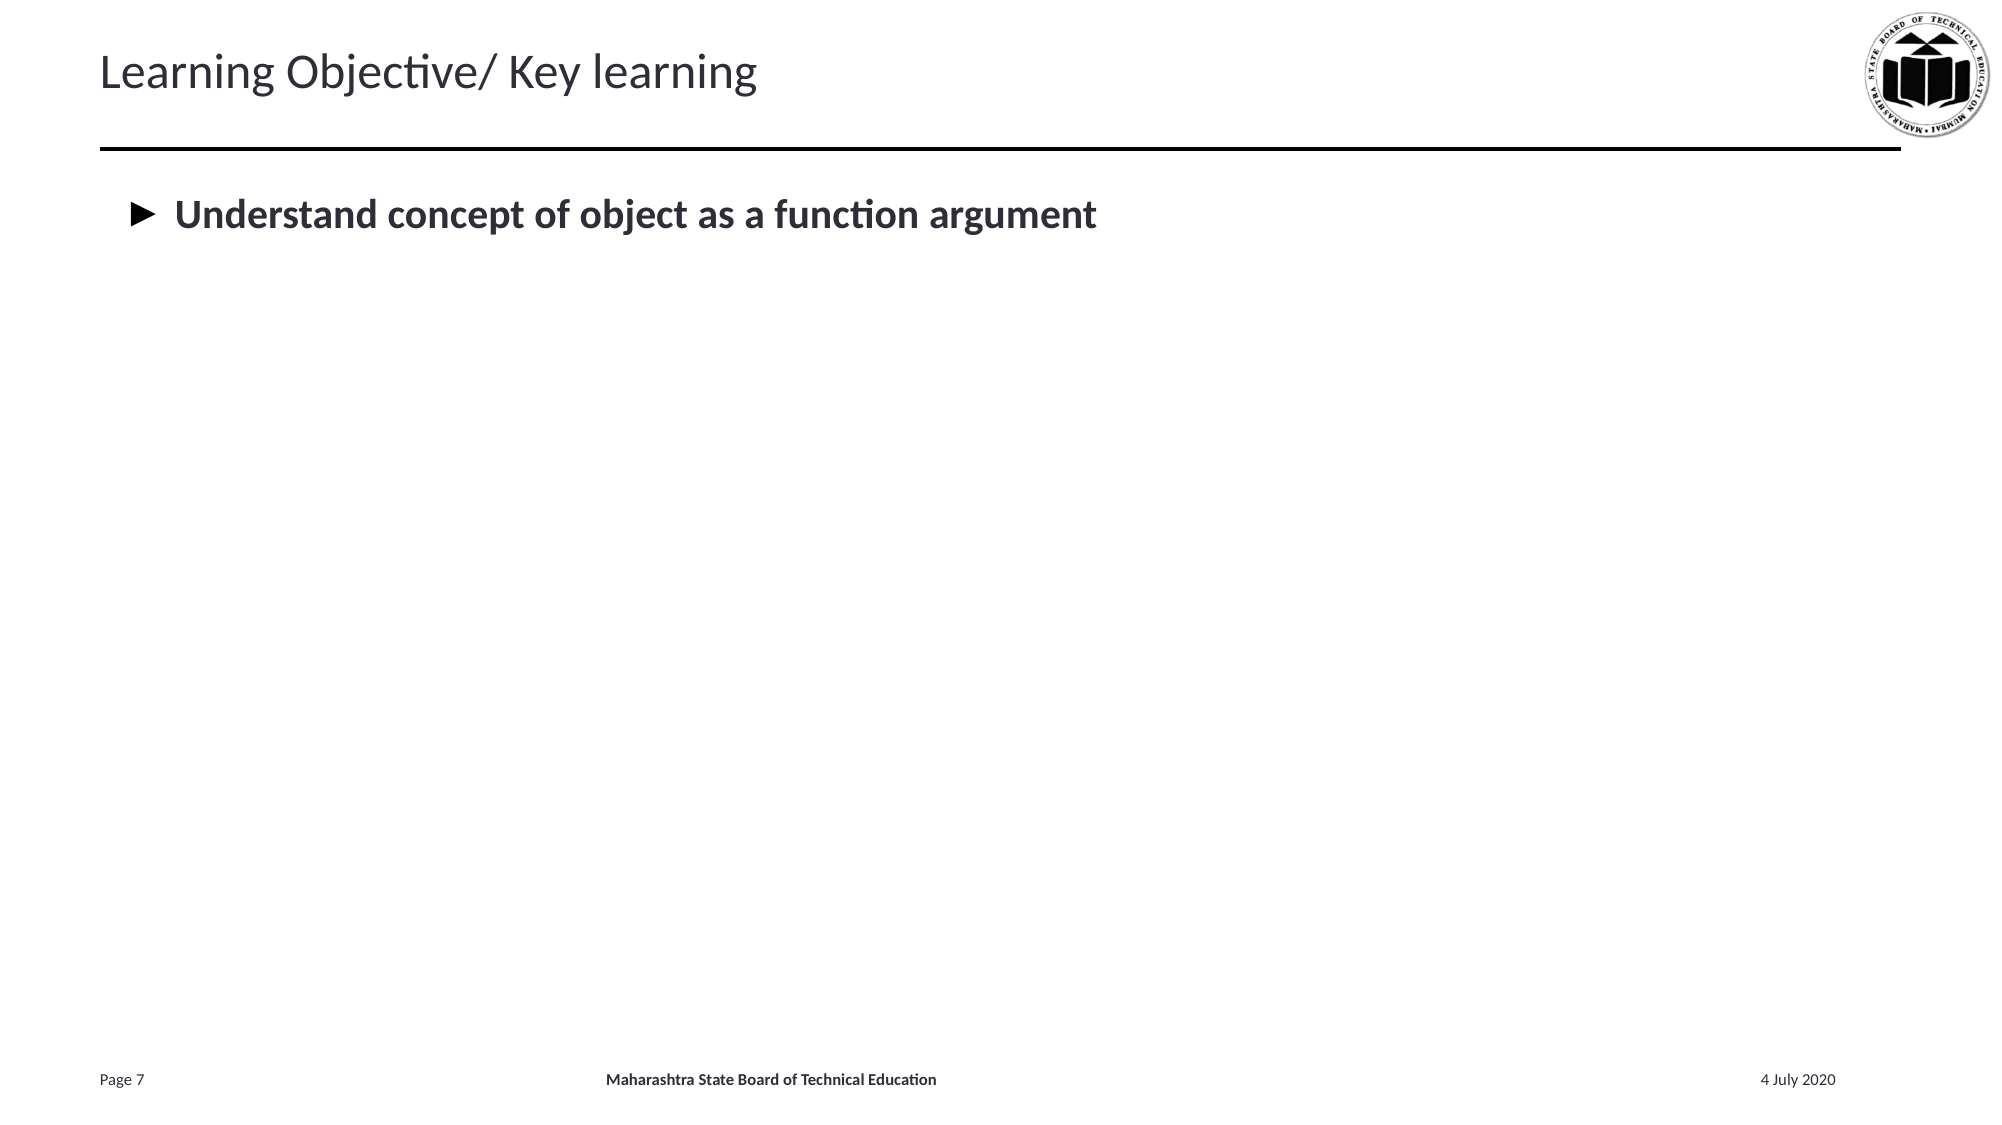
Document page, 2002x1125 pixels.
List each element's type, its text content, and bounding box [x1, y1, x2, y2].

picture [1852, 0, 2001, 149]
list Understand concept of object as a function argument [100, 186, 1901, 999]
title Learning Objective/ Key learning [100, 48, 1901, 146]
